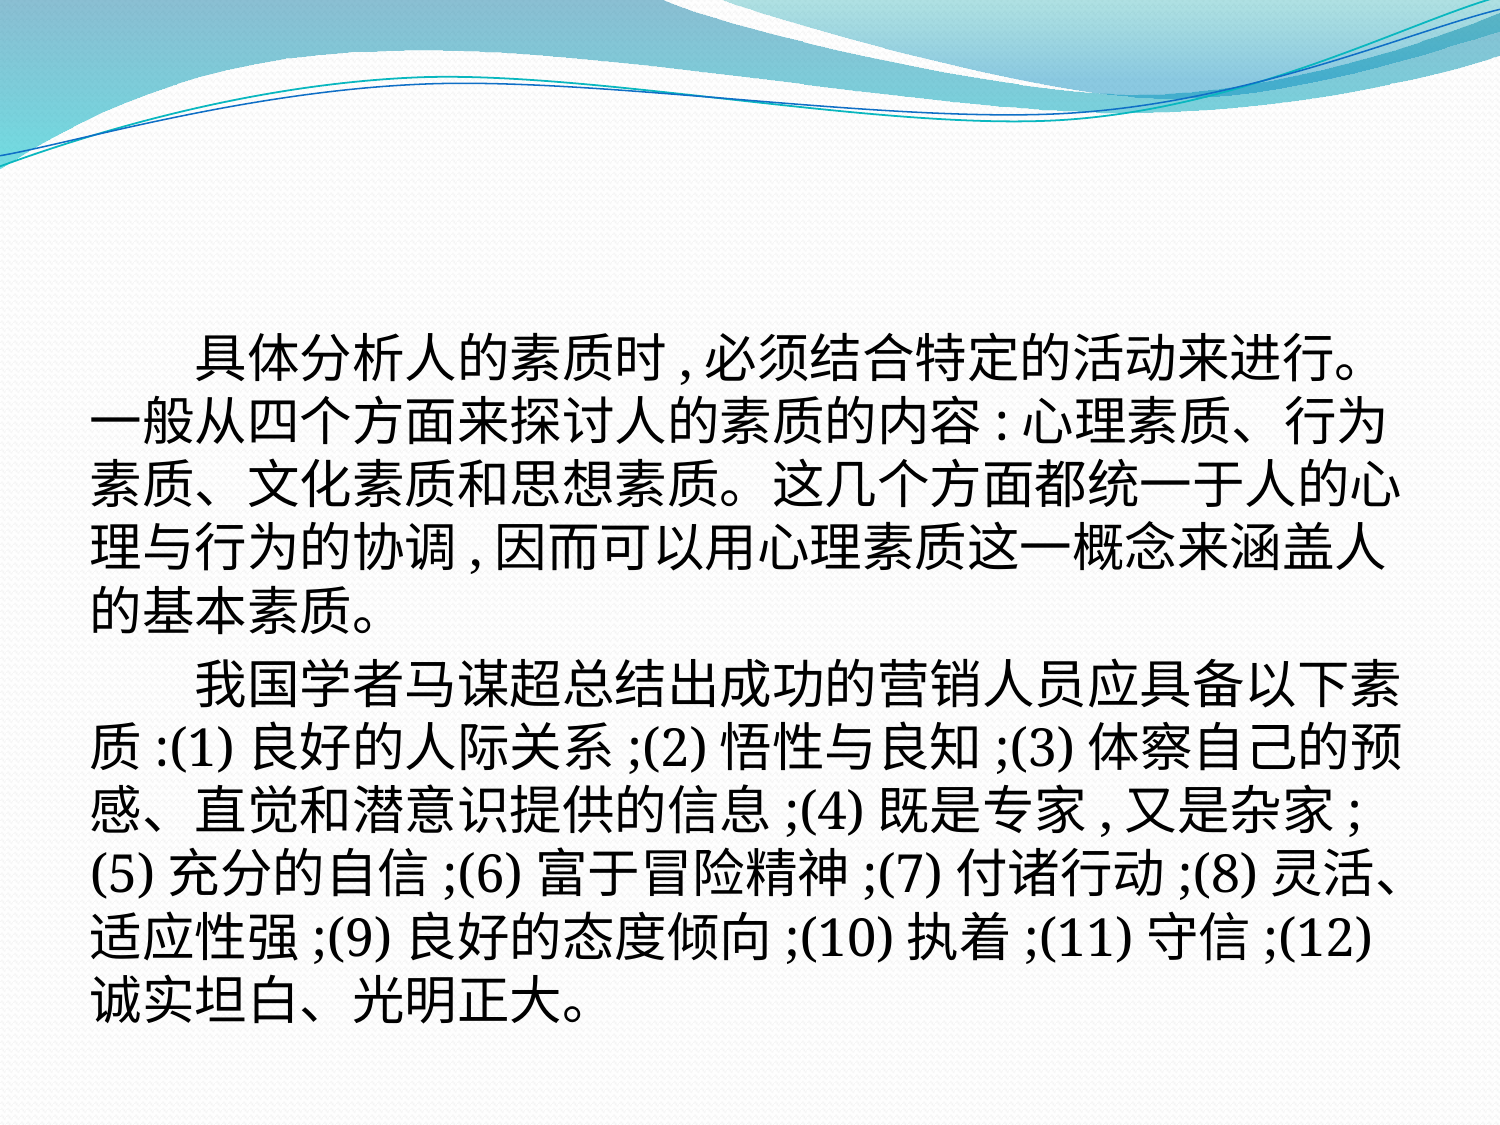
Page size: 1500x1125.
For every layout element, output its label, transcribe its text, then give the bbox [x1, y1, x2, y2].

list 具体分析人的素质时,必须结合特定的活动来进行。一般从四个方面来探讨人的素质的内容:心理素质、行为素质、文化素质和思想素质。这几个方面都统一于人的心理与行为的协调,因而可以用心理素质这一概念来涵盖人的基本素质。 我国学者马谋超总结出成功的营销人员应具备以下素质:(1)良好的人际关系;(2)悟性与良知;(3)体察自己的预感、直觉和潜意识提供的信息;(4)既是专家,又是杂家;(5)充分的自信;(6)富于冒险精神;(7)付诸行动;(8)灵活、适应性强;(9)良好的态度倾向;(10)执着;(11)守信;(12)诚实坦白、光明正大。 [75, 317, 1425, 1038]
